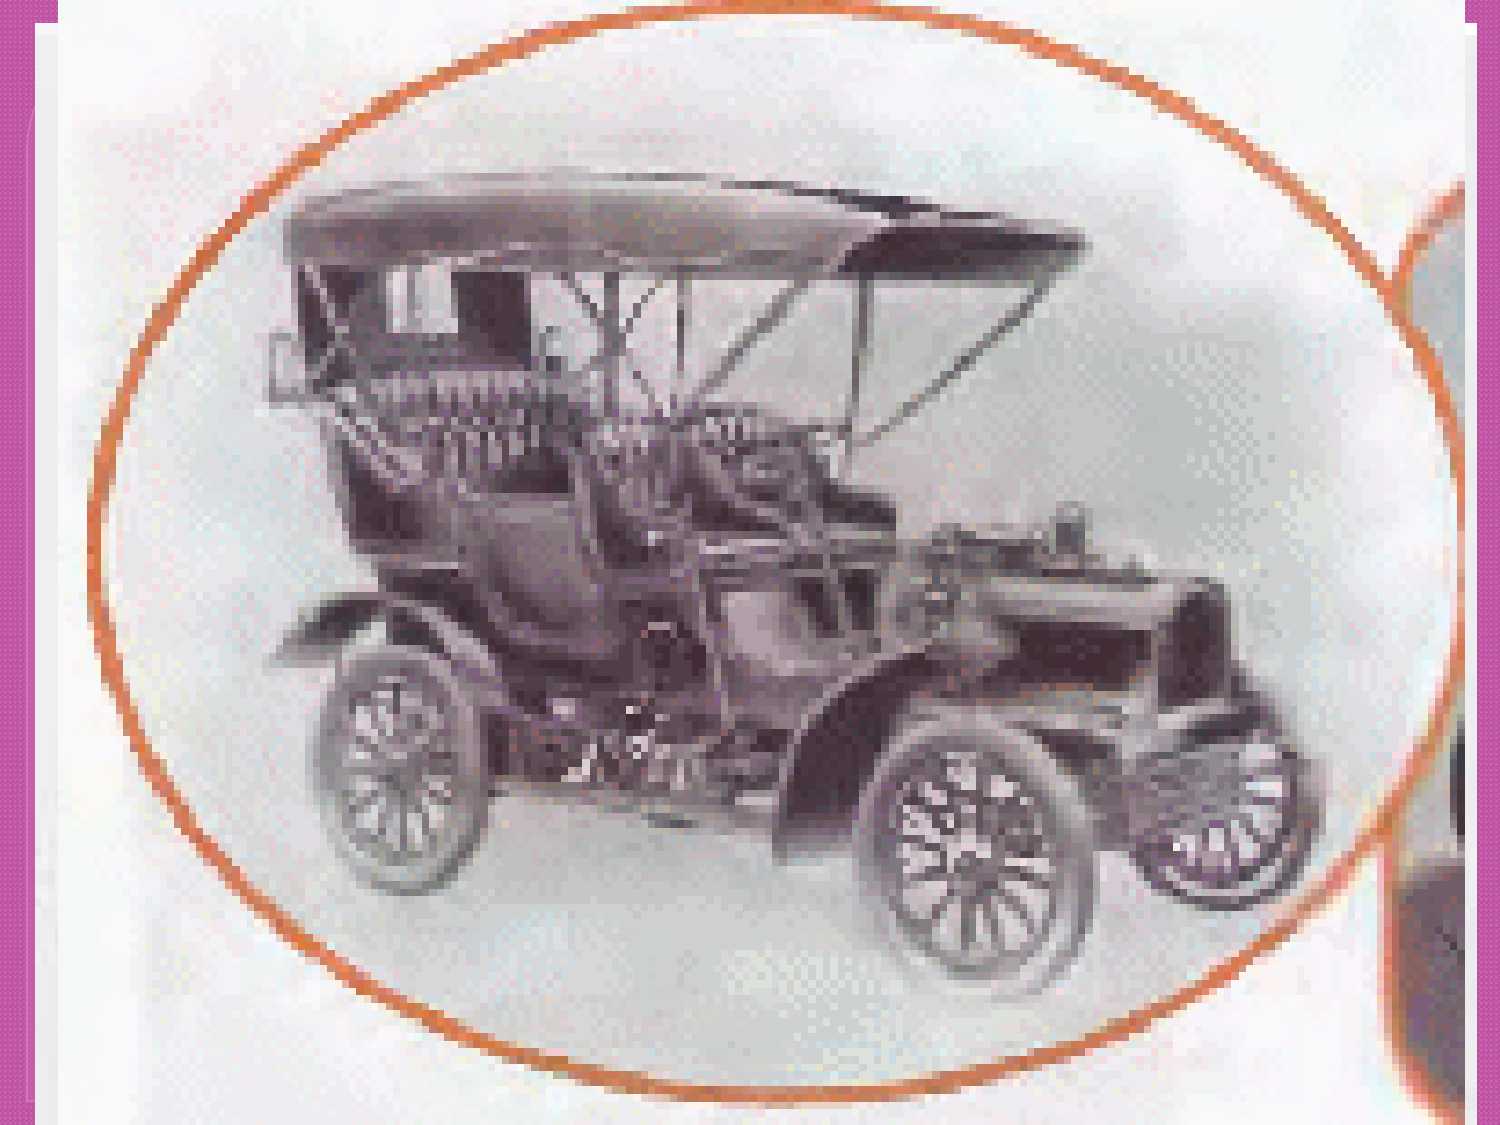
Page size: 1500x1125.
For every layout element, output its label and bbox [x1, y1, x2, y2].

list [1471, 23, 1477, 34]
picture [34, 0, 1477, 1125]
list [34, 23, 52, 34]
